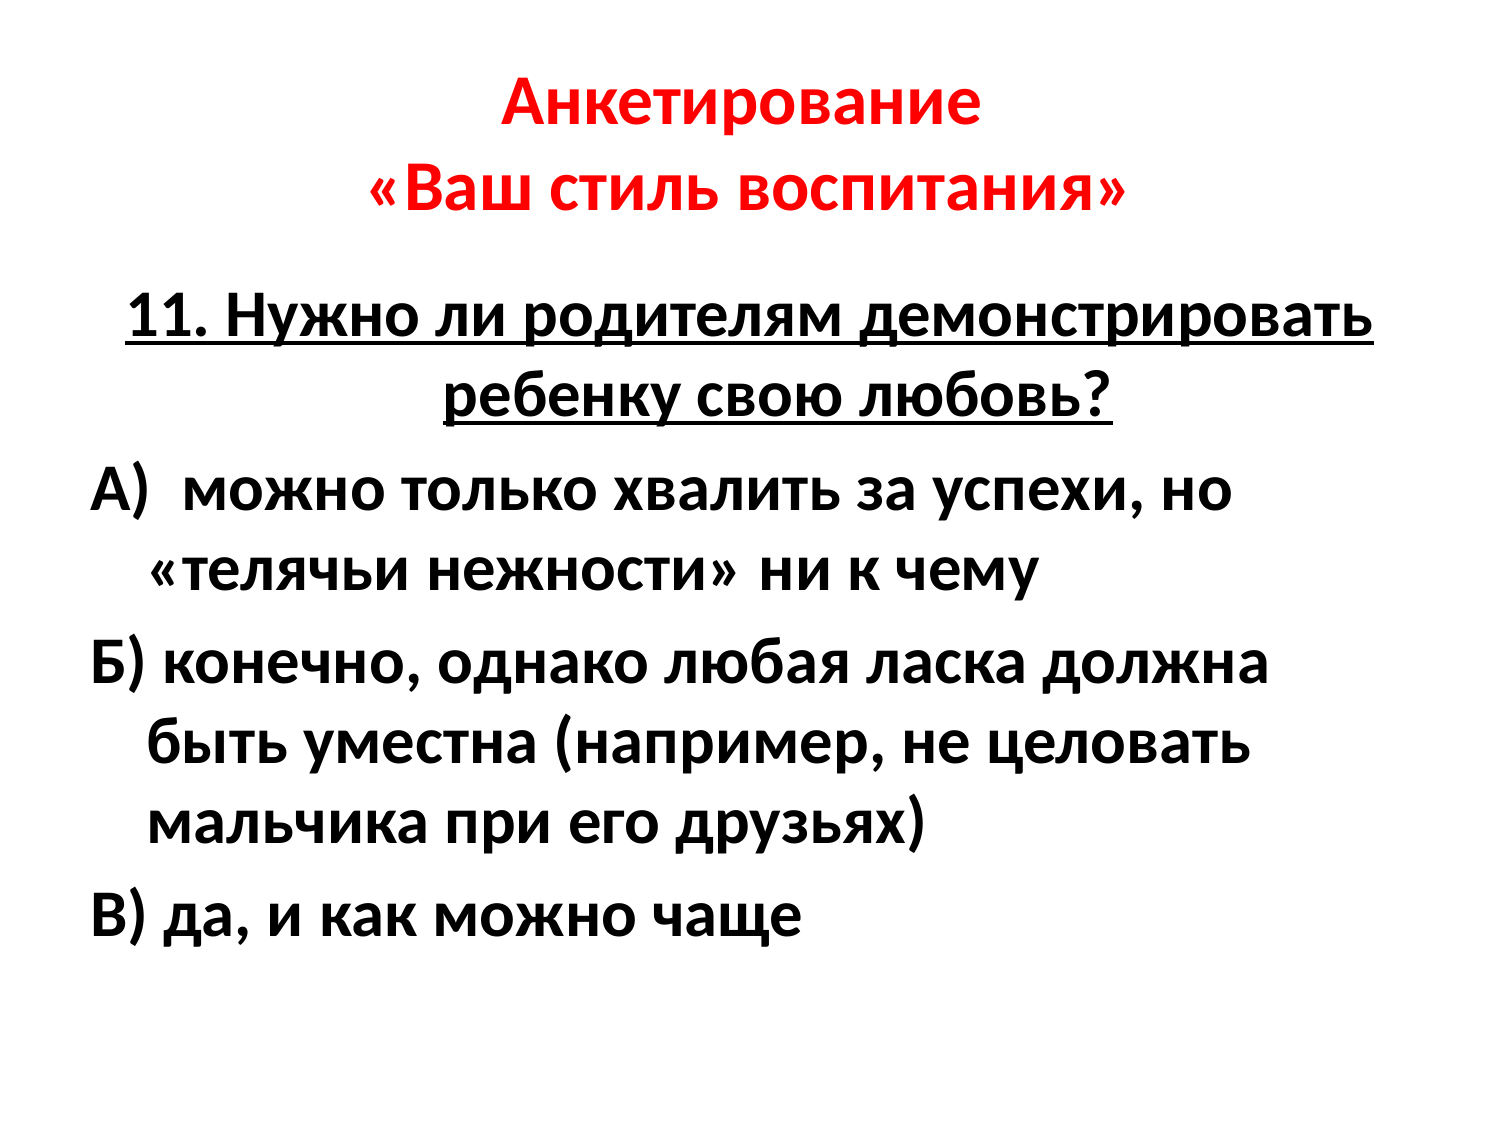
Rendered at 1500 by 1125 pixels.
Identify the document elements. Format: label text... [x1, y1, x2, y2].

list 11. Нужно ли родителям демонстрировать ребенку свою любовь? А) можно только хвалить за успехи, но «телячьи нежности» ни к чему Б) конечно, однако любая ласка должна быть уместна (например, не целовать мальчика при его друзьях) В) да, и как можно чаще [75, 262, 1425, 1005]
title Анкетирование «Ваш стиль воспитания» [75, 45, 1425, 233]
